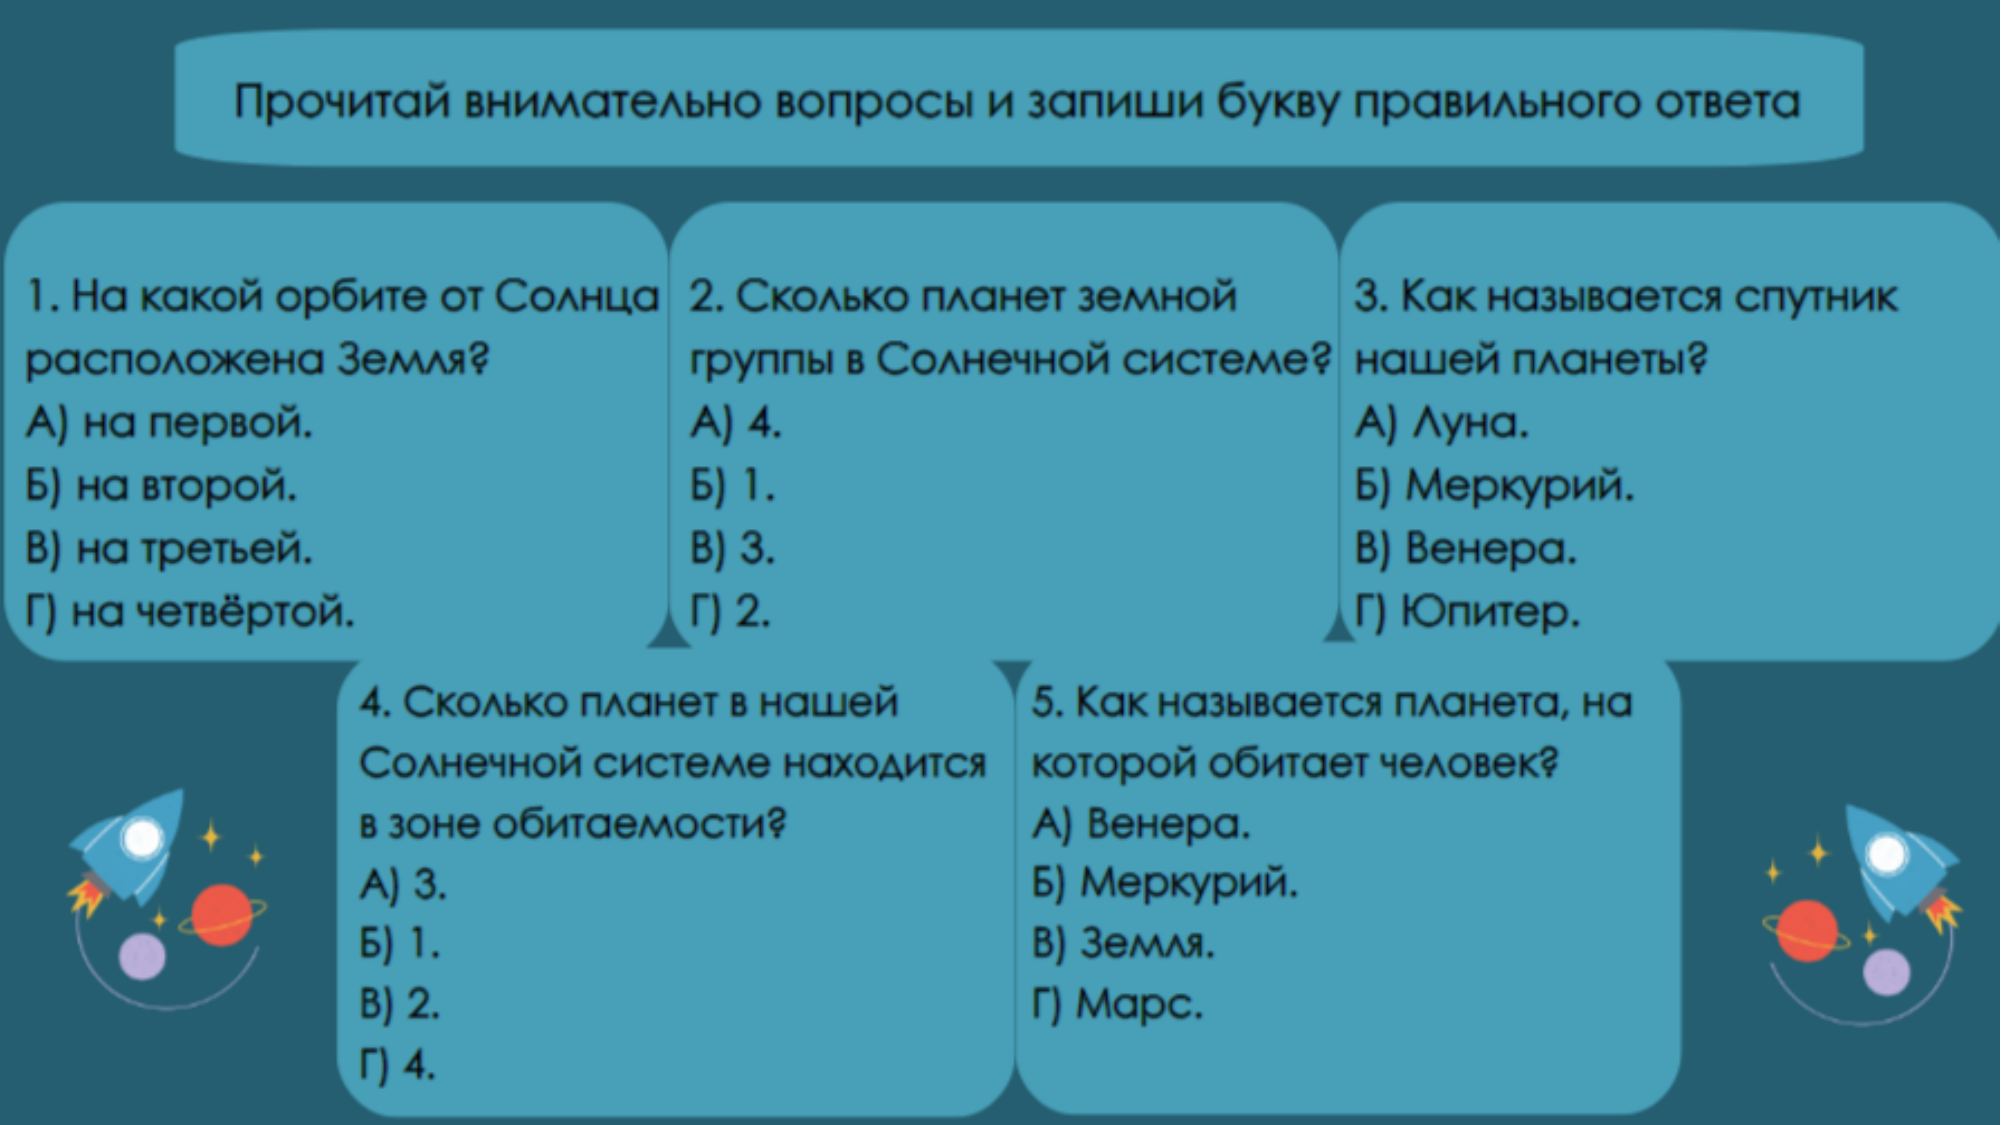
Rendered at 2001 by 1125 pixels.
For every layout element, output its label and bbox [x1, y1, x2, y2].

list [0, 0, 2000, 1125]
